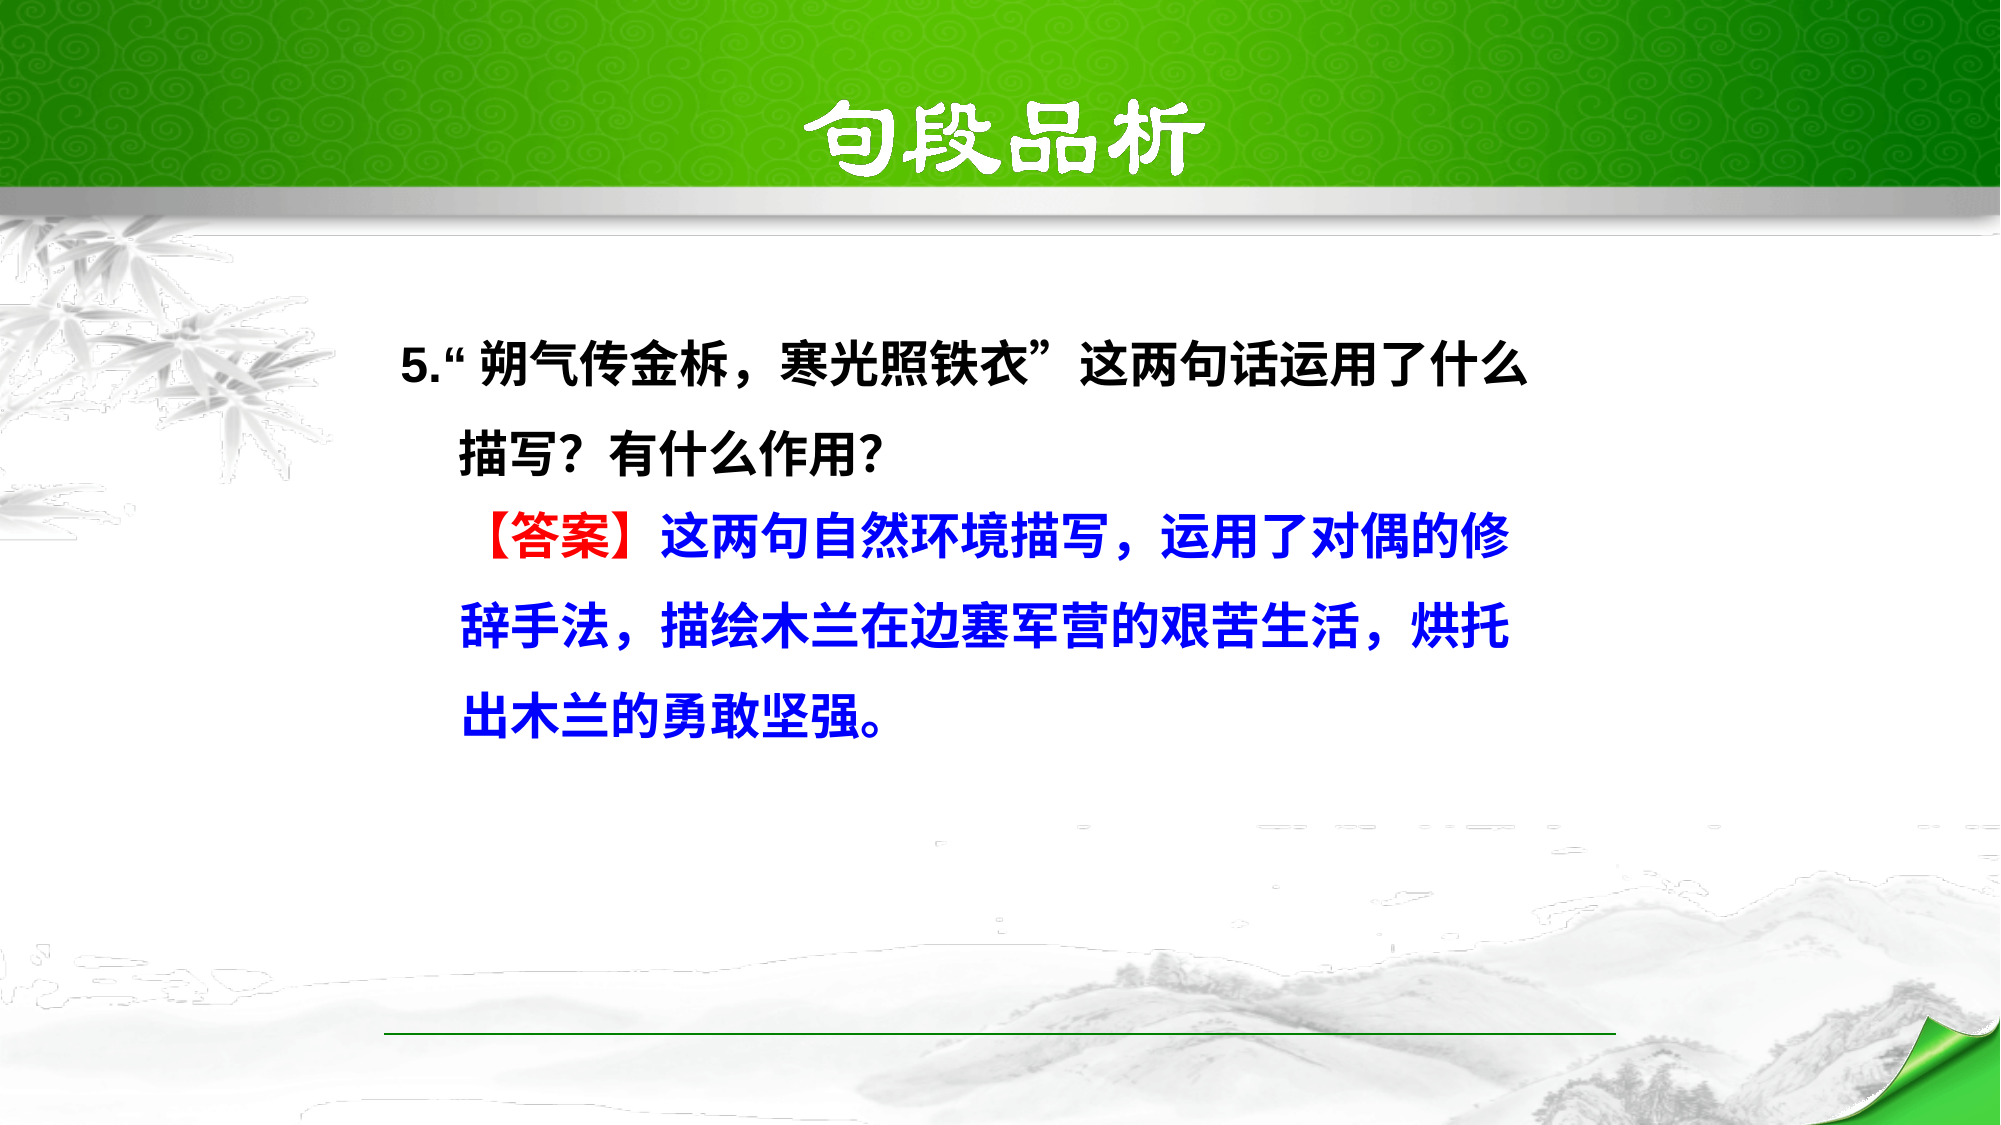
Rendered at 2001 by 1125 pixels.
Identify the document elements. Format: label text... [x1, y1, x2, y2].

text_box 【答案】这两句自然环境描写，运用了对偶的修辞手法，描绘木兰在边塞军营的艰苦生活，烘托出木兰的勇敢坚强。 [446, 581, 1563, 753]
picture [0, 0, 2000, 570]
picture [0, 779, 2000, 1125]
